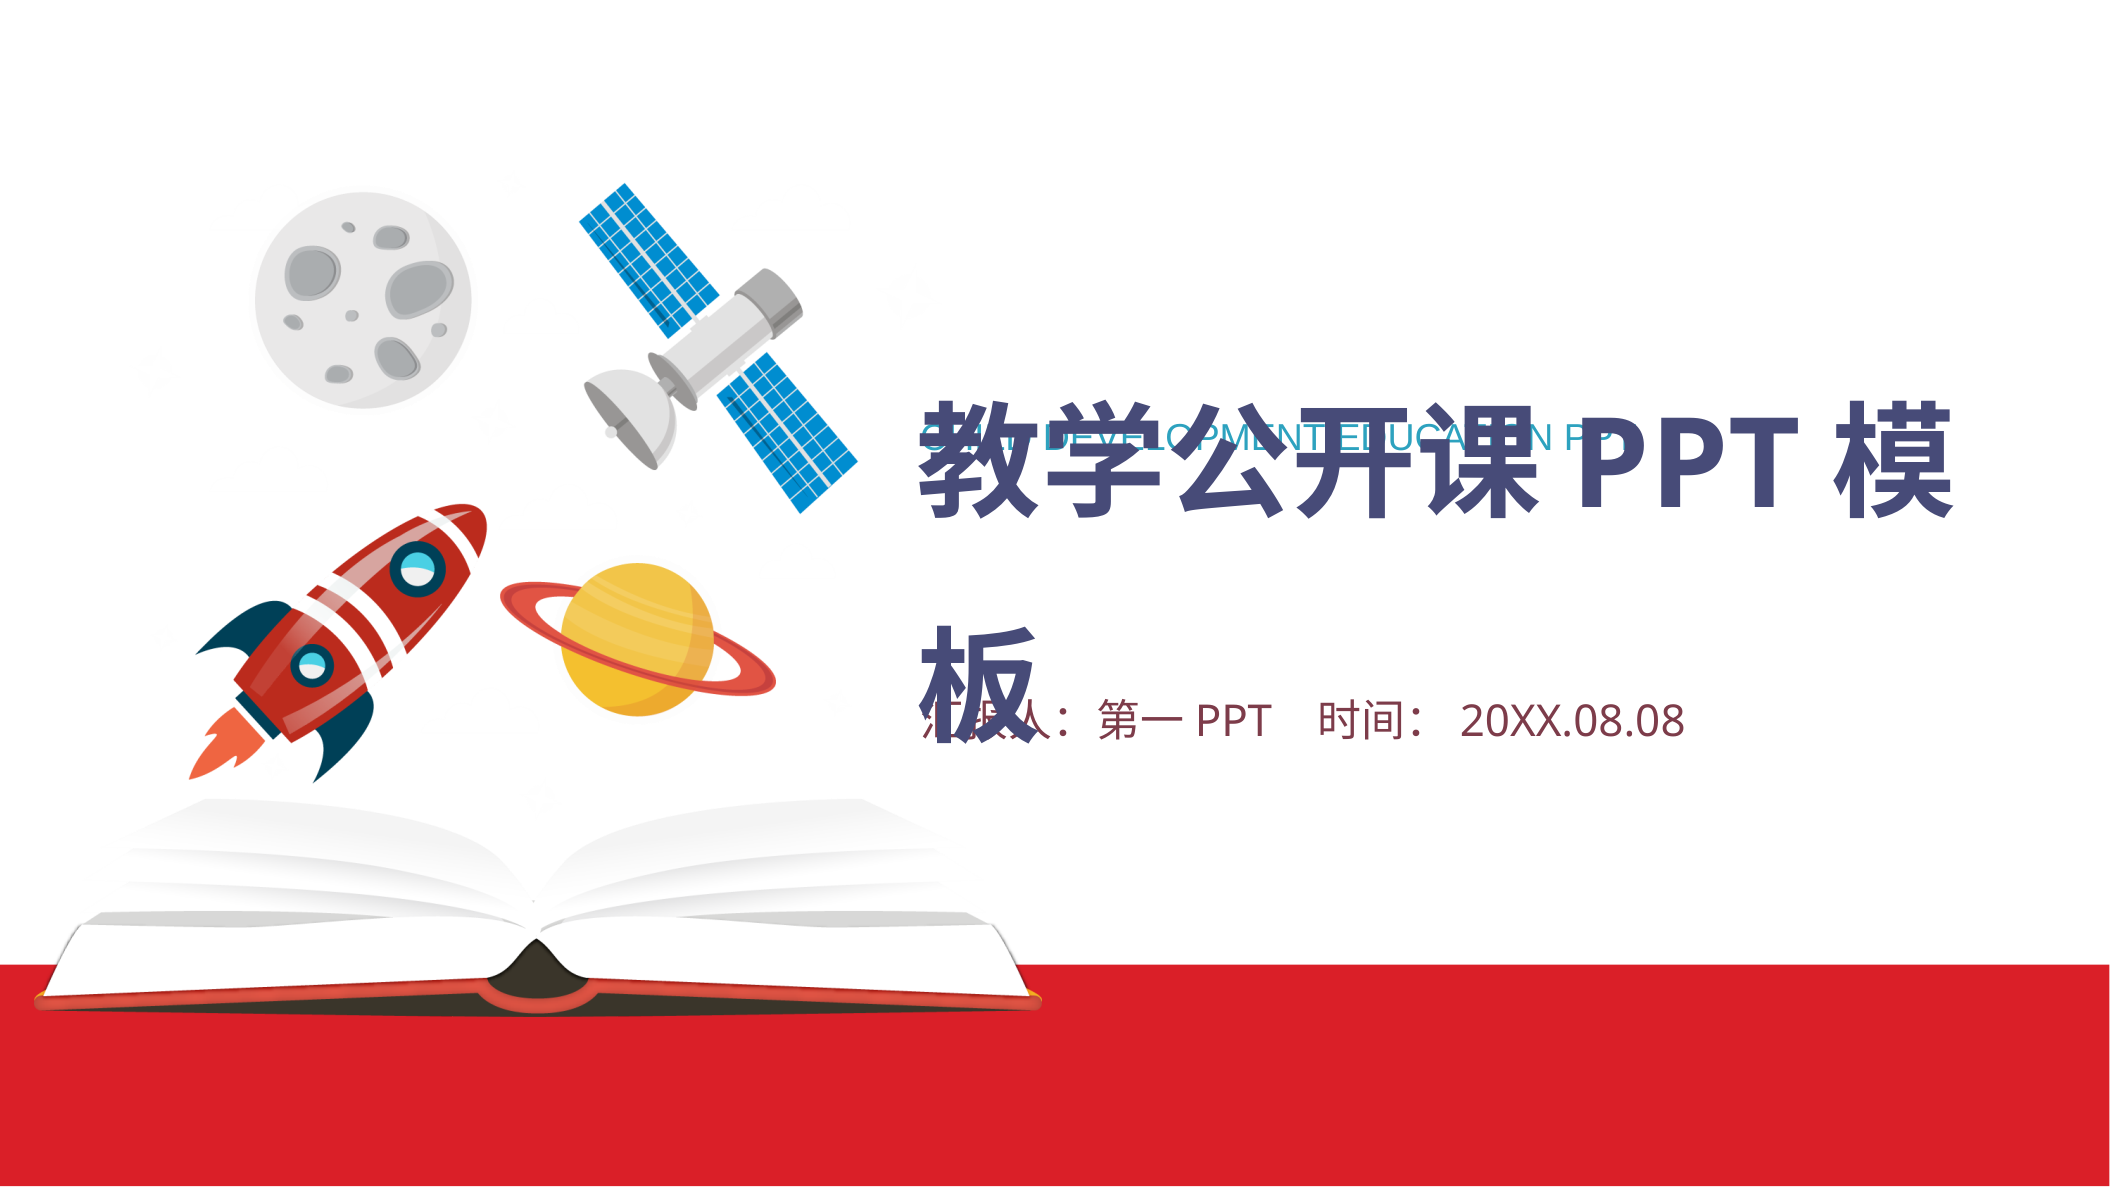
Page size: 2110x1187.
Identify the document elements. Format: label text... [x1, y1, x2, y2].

text_box 教学公开课PPT模板 [1042, 299, 2086, 766]
picture [34, 170, 1042, 1017]
text_box [0, 964, 2110, 1187]
